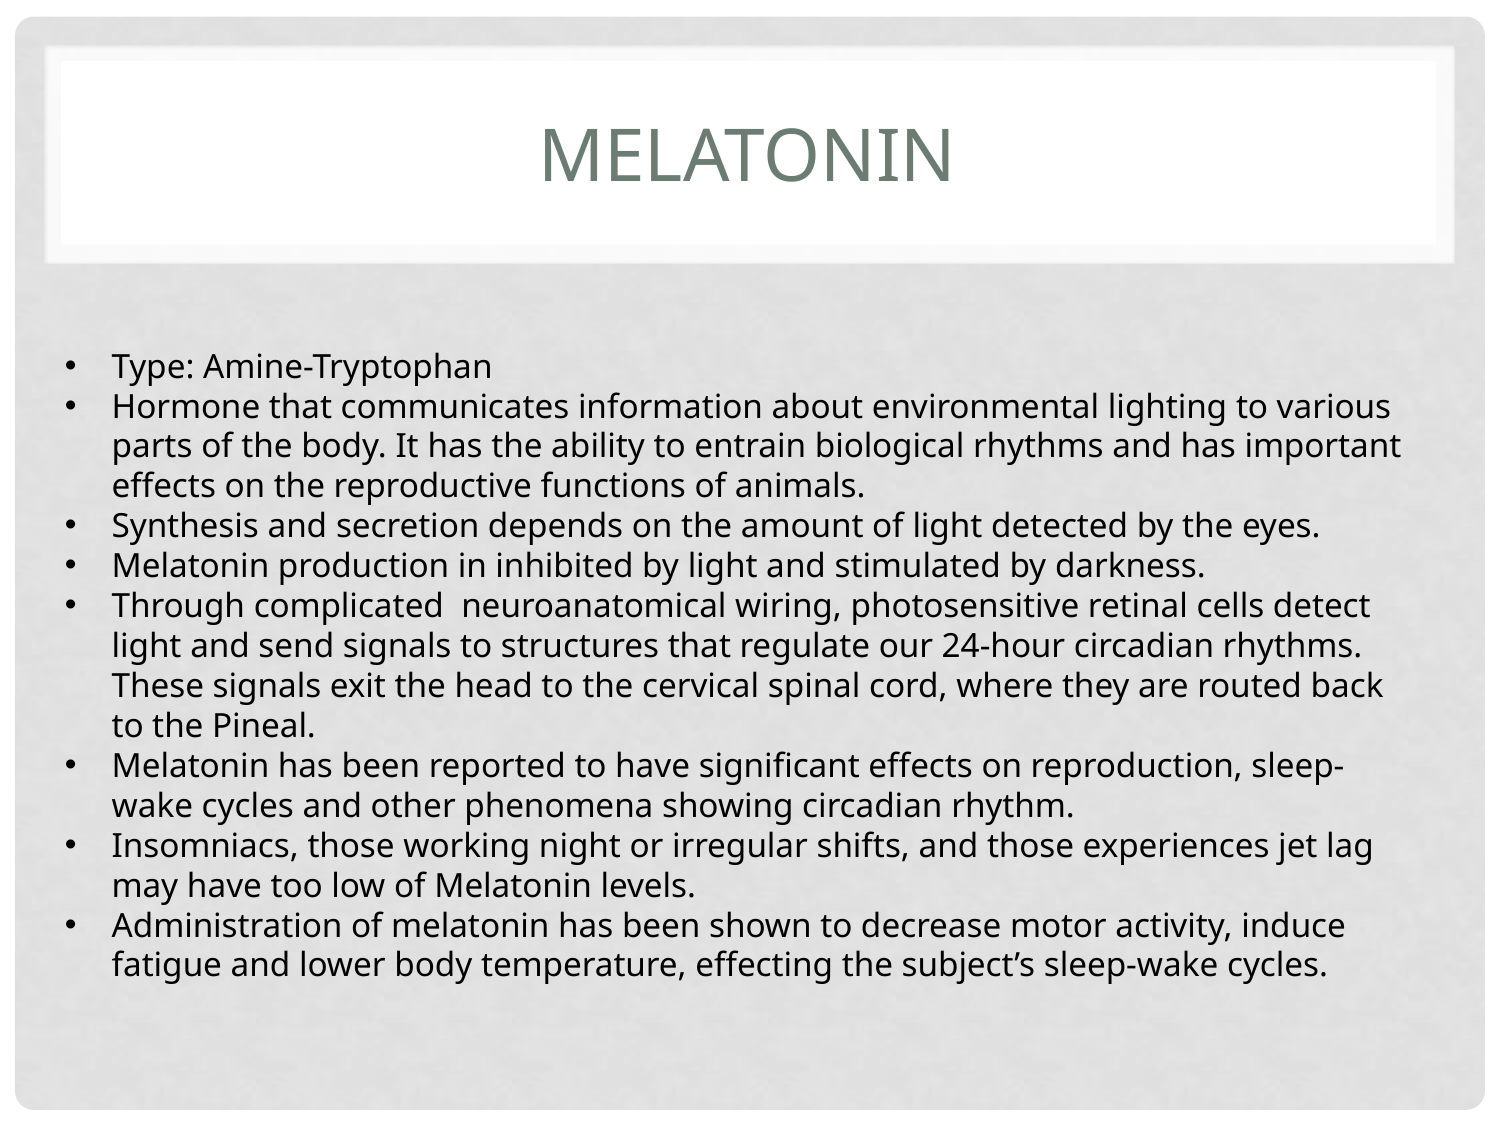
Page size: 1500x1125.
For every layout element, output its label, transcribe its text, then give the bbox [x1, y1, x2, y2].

text_box Type: Amine-Tryptophan Hormone that communicates information about environmental lighting to various parts of the body. It has the ability to entrain biological rhythms and has important effects on the reproductive functions of animals. Synthesis and secretion depends on the amount of light detected by the eyes. Melatonin production in inhibited by light and stimulated by darkness. Through complicated neuroanatomical wiring, photosensitive retinal cells detect light and send signals to structures that regulate our 24-hour circadian rhythms. These signals exit the head to the cervical spinal cord, where they are routed back to the Pineal. Melatonin has been reported to have significant effects on reproduction, sleep-wake cycles and other phenomena showing circadian rhythm. Insomniacs, those working night or irregular shifts, and those experiences jet lag may have too low of Melatonin levels. Administration of melatonin has been shown to decrease motor activity, induce fatigue and lower body temperature, effecting the subject’s sleep-wake cycles. [50, 337, 1438, 1031]
title Melatonin [69, 66, 1425, 238]
